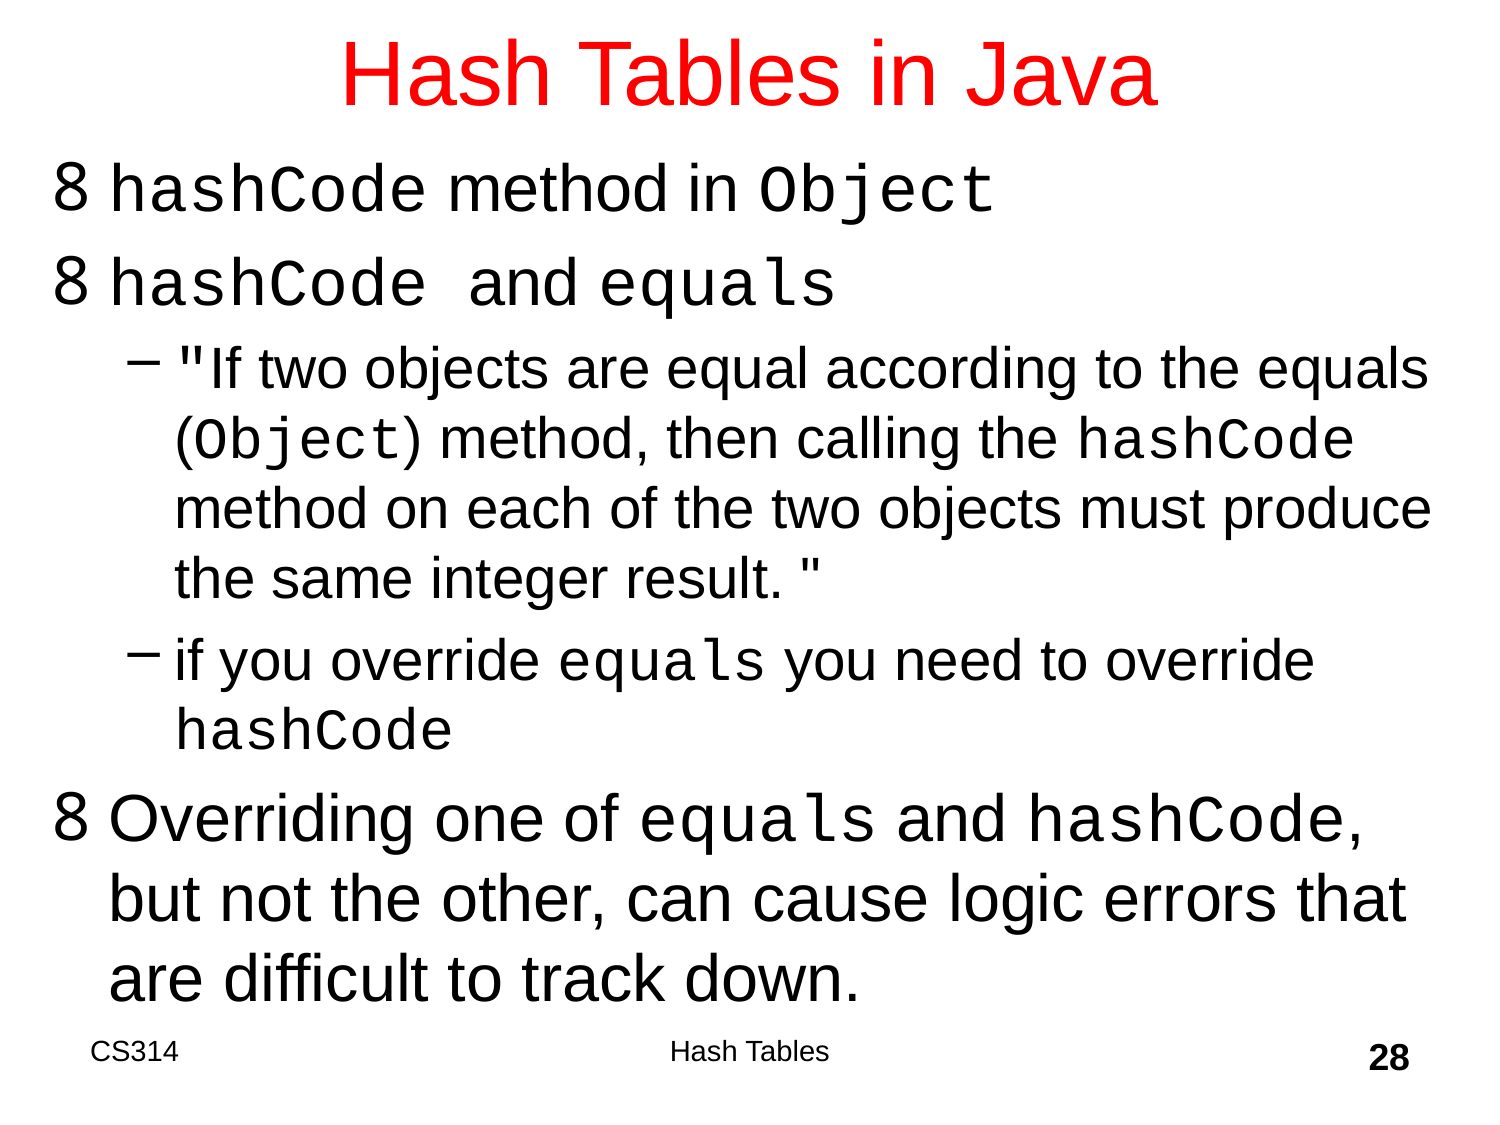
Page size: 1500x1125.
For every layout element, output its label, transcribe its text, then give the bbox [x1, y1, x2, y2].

list hashCode method in Object hashCode and equals "If two objects are equal according to the equals (Object) method, then calling the hashCode method on each of the two objects must produce the same integer result. " if you override equals you need to override hashCode Overriding one of equals and hashCode, but not the other, can cause logic errors that are difficult to track down. [37, 137, 1463, 1038]
footer Hash Tables [462, 1038, 1038, 1101]
title Hash Tables in Java [112, 0, 1388, 137]
slide_number CS314 [74, 1038, 451, 1101]
slide_number 28 [1112, 1038, 1426, 1101]
